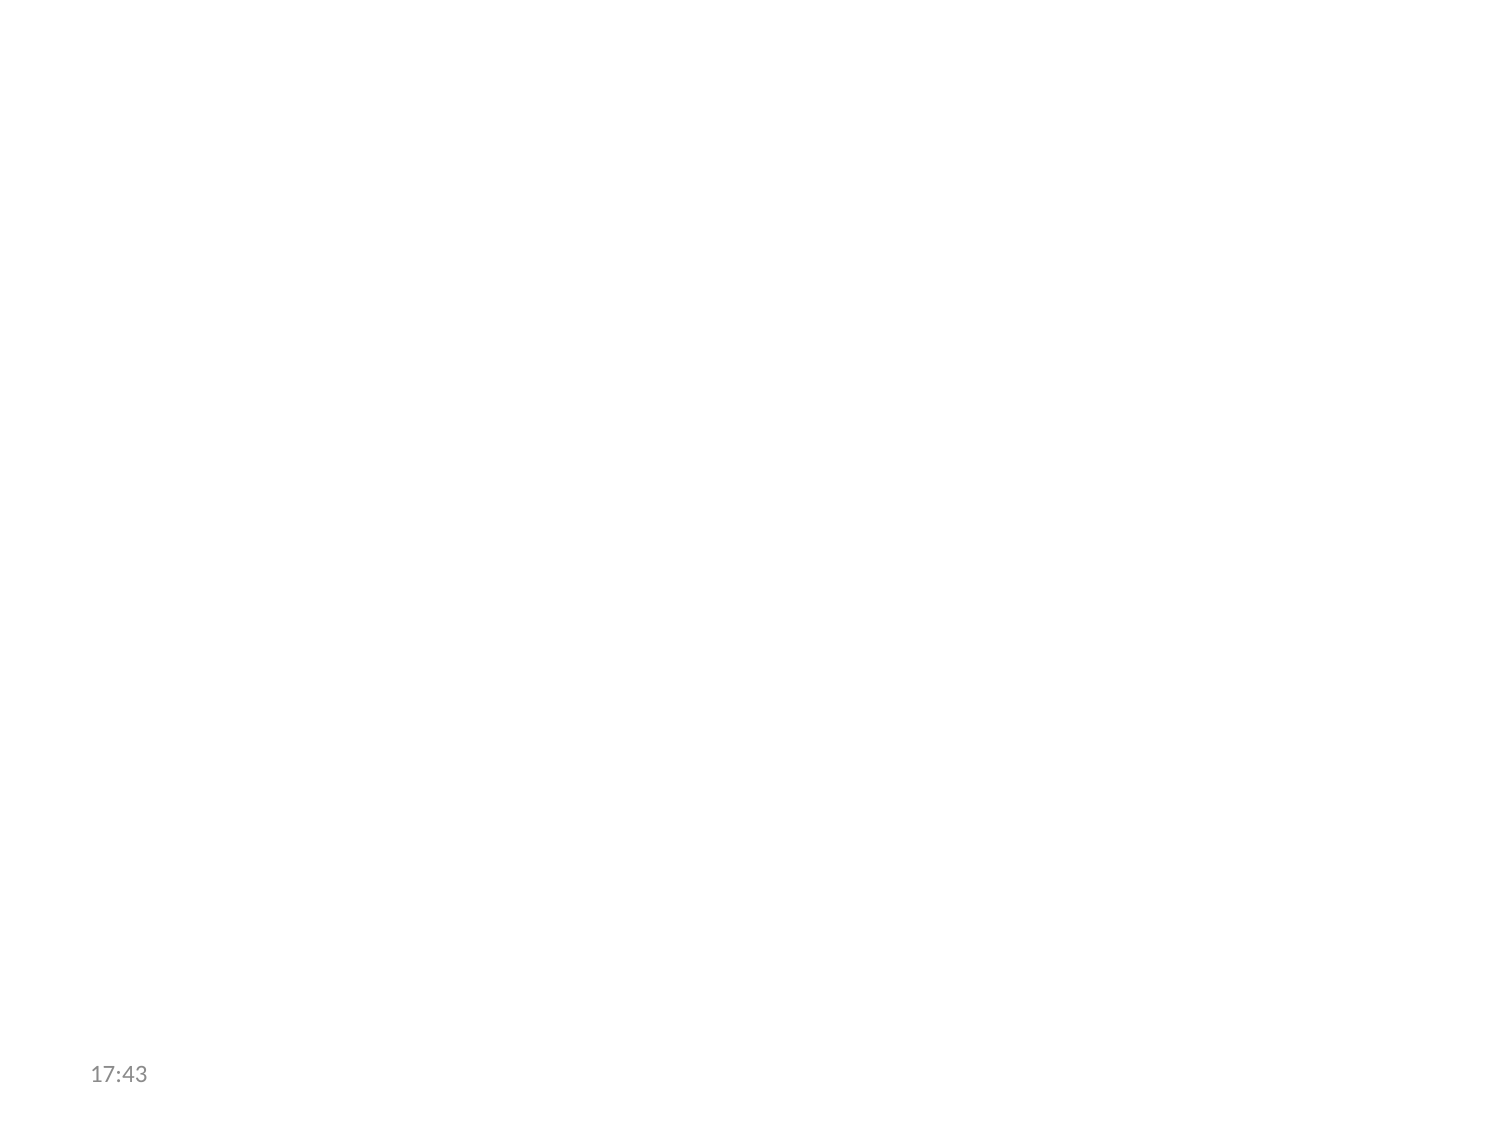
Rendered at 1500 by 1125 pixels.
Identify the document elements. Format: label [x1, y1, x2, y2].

slide_number [75, 1042, 425, 1103]
